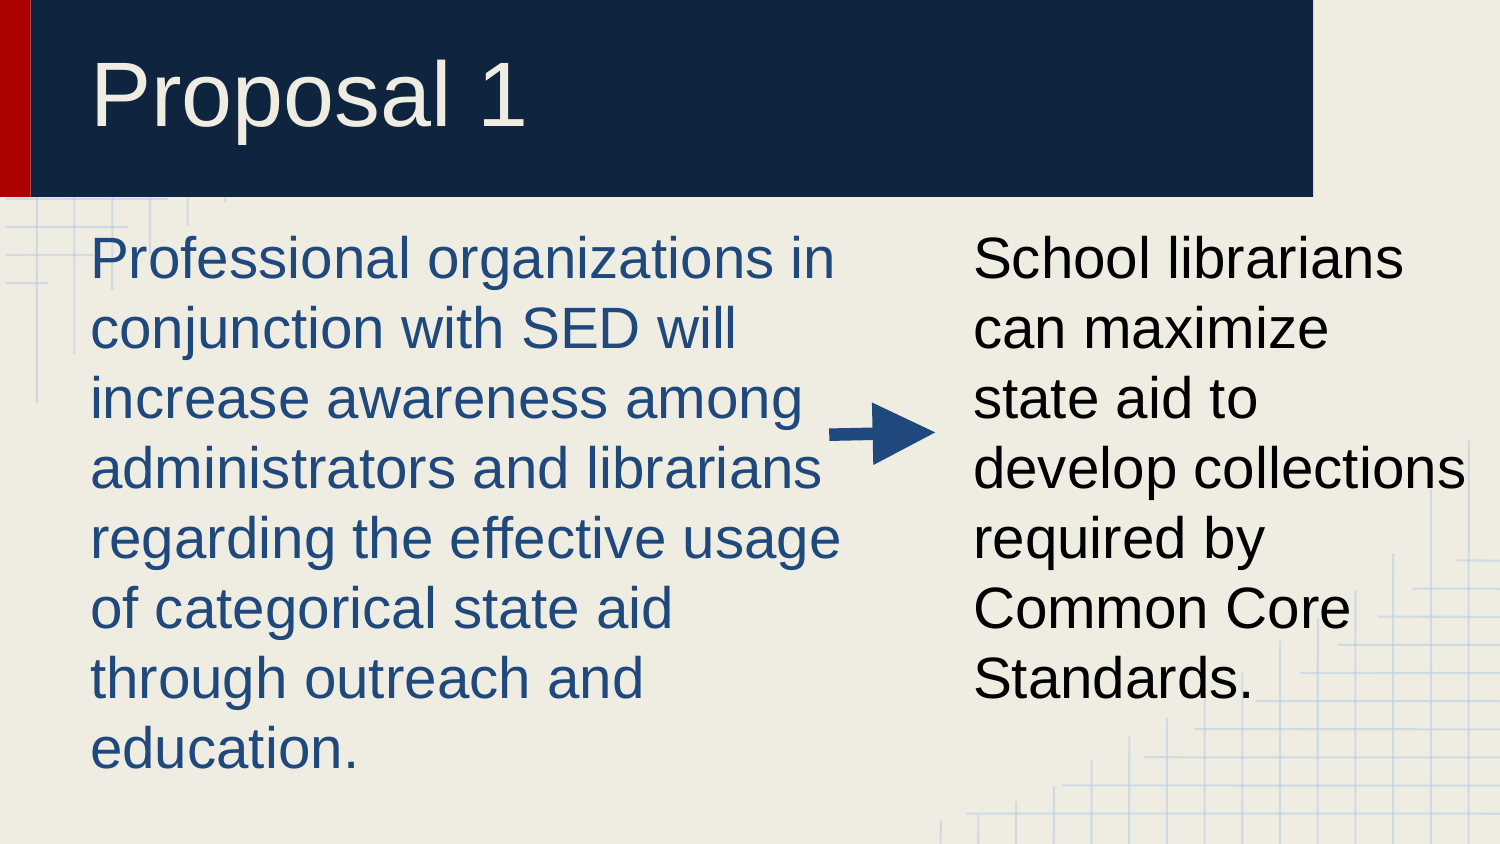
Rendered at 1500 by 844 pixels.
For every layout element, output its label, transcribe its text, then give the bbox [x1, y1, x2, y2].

title Proposal 1 [75, 16, 1276, 161]
list Professional organizations in conjunction with SED will increase awareness among administrators and librarians regarding the effective usage of categorical state aid through outreach and education. [75, 204, 863, 813]
text_box School librarians can maximize state aid to develop collections required by Common Core Standards. [958, 204, 1486, 752]
